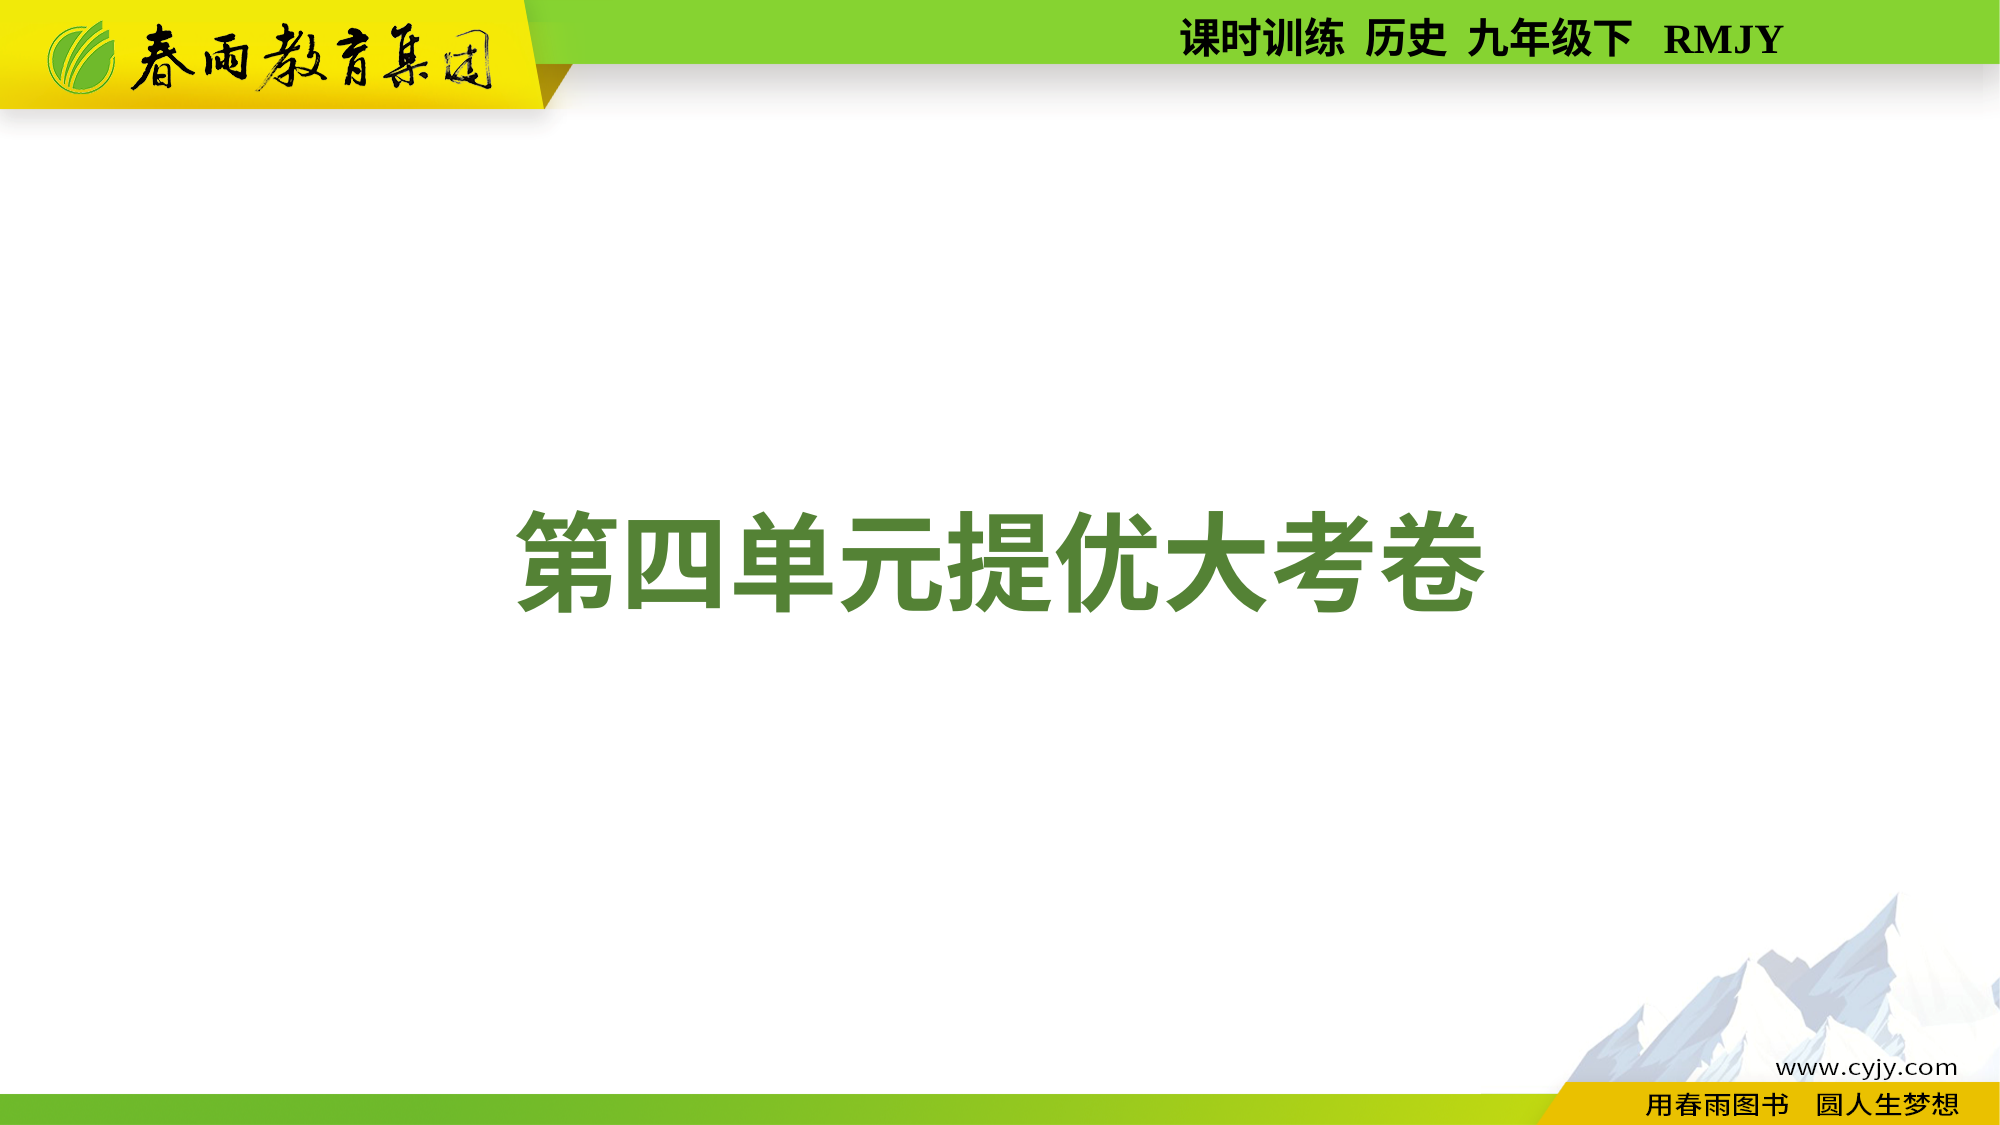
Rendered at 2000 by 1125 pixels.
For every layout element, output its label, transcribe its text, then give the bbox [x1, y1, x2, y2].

text_box 第四单元提优大考卷 [0, 422, 2000, 633]
picture [0, 0, 2000, 422]
picture [0, 633, 2000, 1125]
